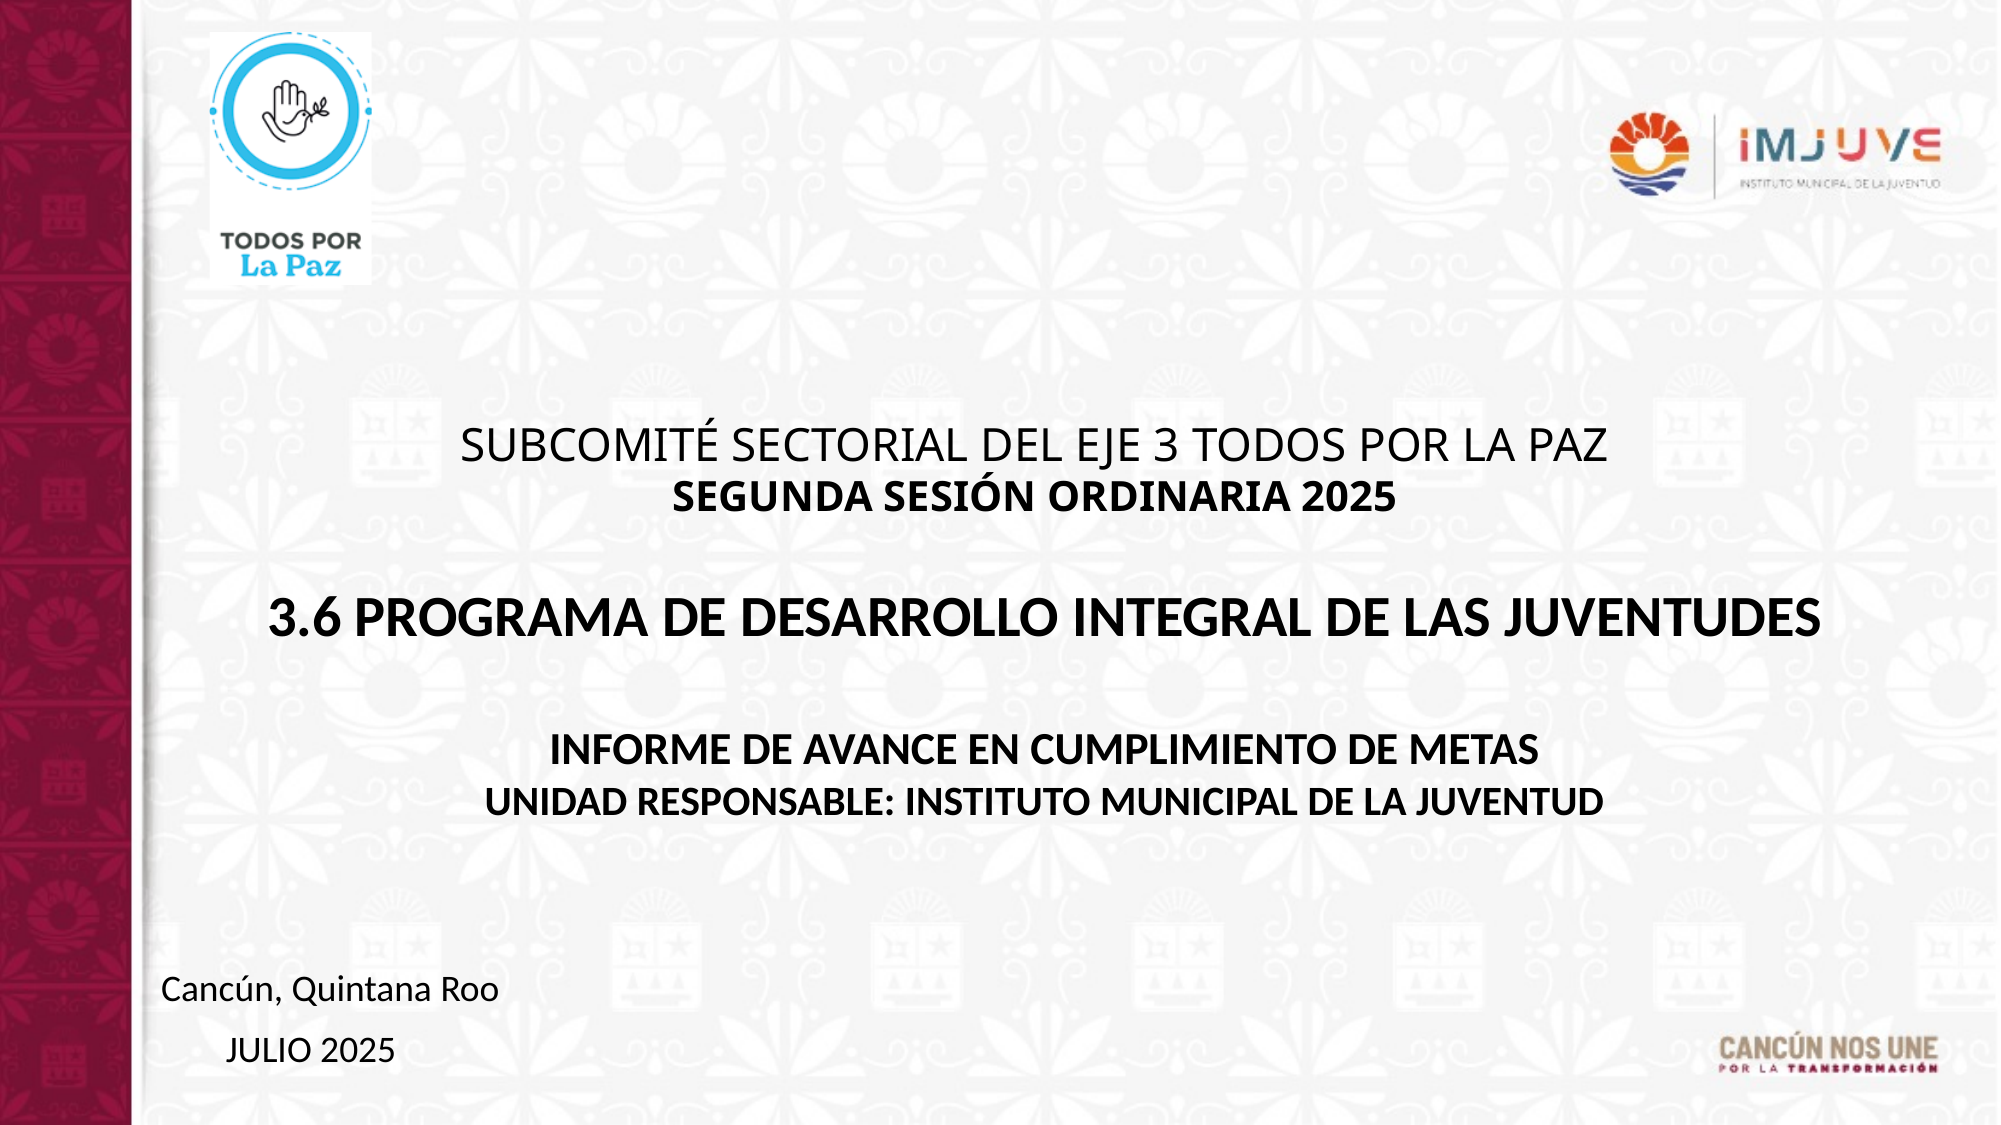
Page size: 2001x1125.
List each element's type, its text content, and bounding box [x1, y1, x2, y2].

text_box 3.6 PROGRAMA DE DESARROLLO INTEGRAL DE LAS JUVENTUDES INFORME DE AVANCE EN CUMPLIMIENTO DE METAS UNIDAD RESPONSABLE: INSTITUTO MUNICIPAL DE LA JUVENTUD [248, 570, 1841, 831]
text_box SUBCOMITÉ SECTORIAL DEL EJE 3 TODOS POR LA PAZ SEGUNDA SESIÓN ORDINARIA 2025 [293, 407, 1776, 528]
text_box Cancún, Quintana Roo [146, 956, 515, 1017]
picture [0, 0, 2001, 1125]
text_box JULIO 2025 [211, 1017, 412, 1078]
